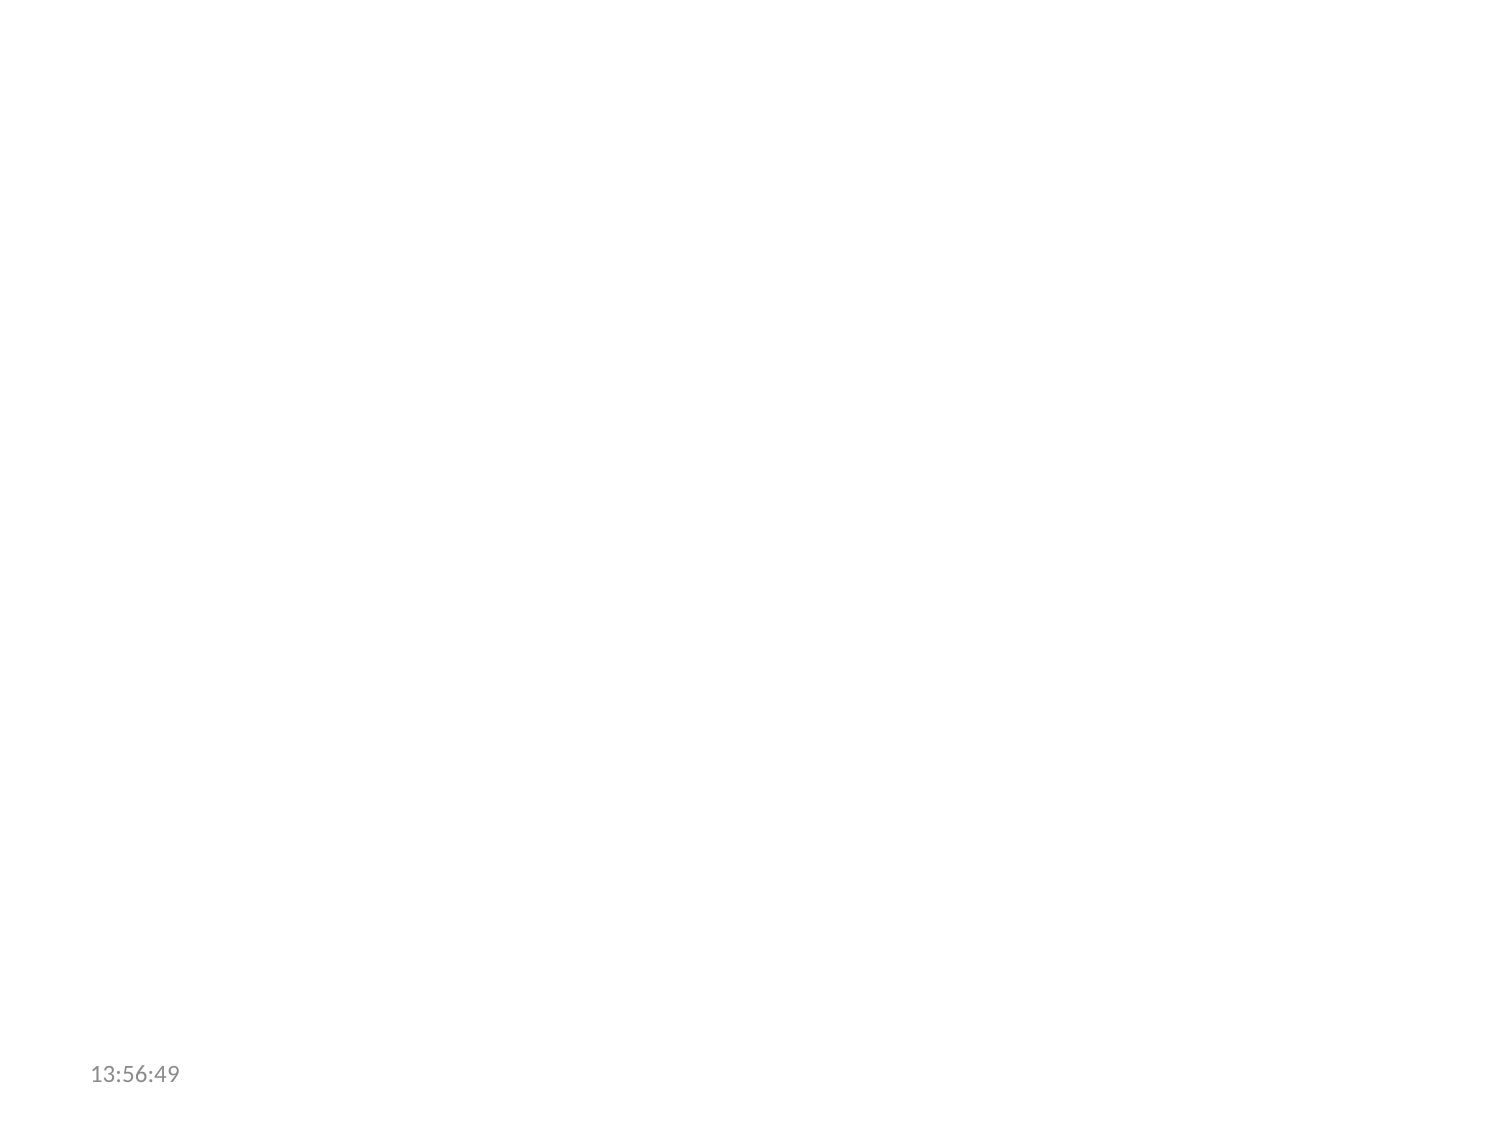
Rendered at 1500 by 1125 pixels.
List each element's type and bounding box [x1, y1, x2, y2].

slide_number [75, 1042, 425, 1103]
